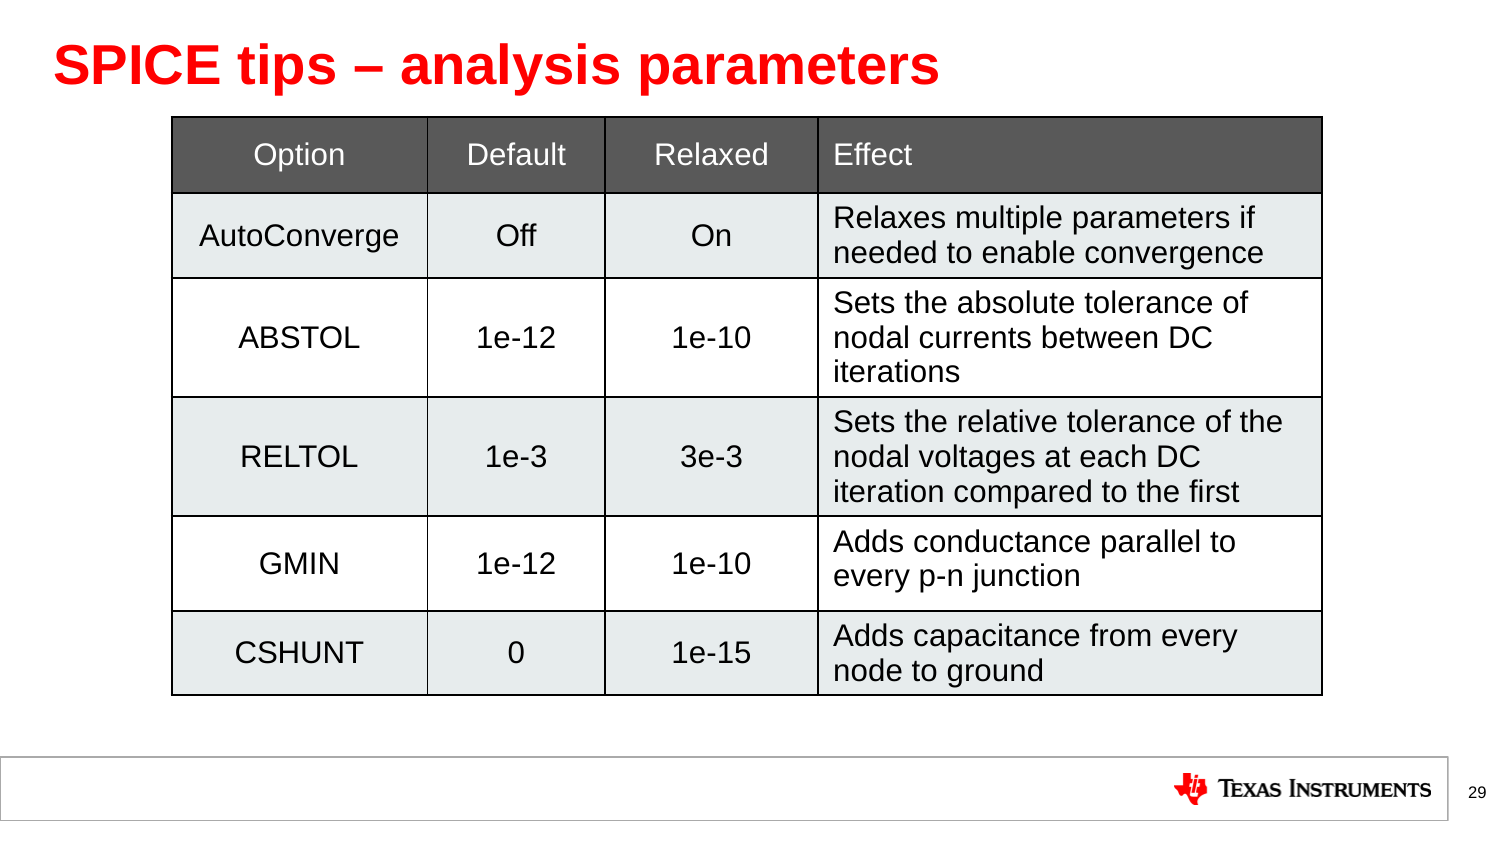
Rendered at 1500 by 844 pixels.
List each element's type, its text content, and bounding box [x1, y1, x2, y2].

table_cell Adds capacitance from every node to ground [819, 612, 1321, 694]
table_header Default [428, 118, 604, 192]
table_cell 1e-15 [606, 612, 817, 694]
table_cell Sets the absolute tolerance of nodal currents between DC iterations [819, 279, 1321, 396]
table_cell 0 [428, 612, 604, 694]
picture [1174, 801, 1431, 805]
table_header Relaxed [606, 118, 817, 192]
table_cell RELTOL [173, 398, 427, 515]
table_cell 1e-12 [428, 517, 604, 610]
table_cell AutoConverge [173, 194, 427, 277]
table_cell Adds conductance parallel to every p-n junction [819, 517, 1321, 610]
table_header Effect [819, 118, 1321, 192]
table_cell ABSTOL [173, 279, 427, 396]
table_cell 1e-3 [428, 398, 604, 515]
table_cell CSHUNT [173, 612, 427, 694]
table_header Option [173, 118, 427, 192]
table_cell Relaxes multiple parameters if needed to enable convergence [819, 194, 1321, 277]
table_cell 1e-12 [428, 279, 604, 396]
table_cell Sets the relative tolerance of the nodal voltages at each DC iteration compared to the first [819, 398, 1321, 515]
table_cell On [606, 194, 817, 277]
table_cell GMIN [173, 517, 427, 610]
slide_number 29 [1151, 774, 1500, 801]
title SPICE tips – analysis parameters [37, 17, 1426, 119]
table_cell 3e-3 [606, 398, 817, 515]
table_cell 1e-10 [606, 517, 817, 610]
table_cell Off [428, 194, 604, 277]
table_cell 1e-10 [606, 279, 817, 396]
